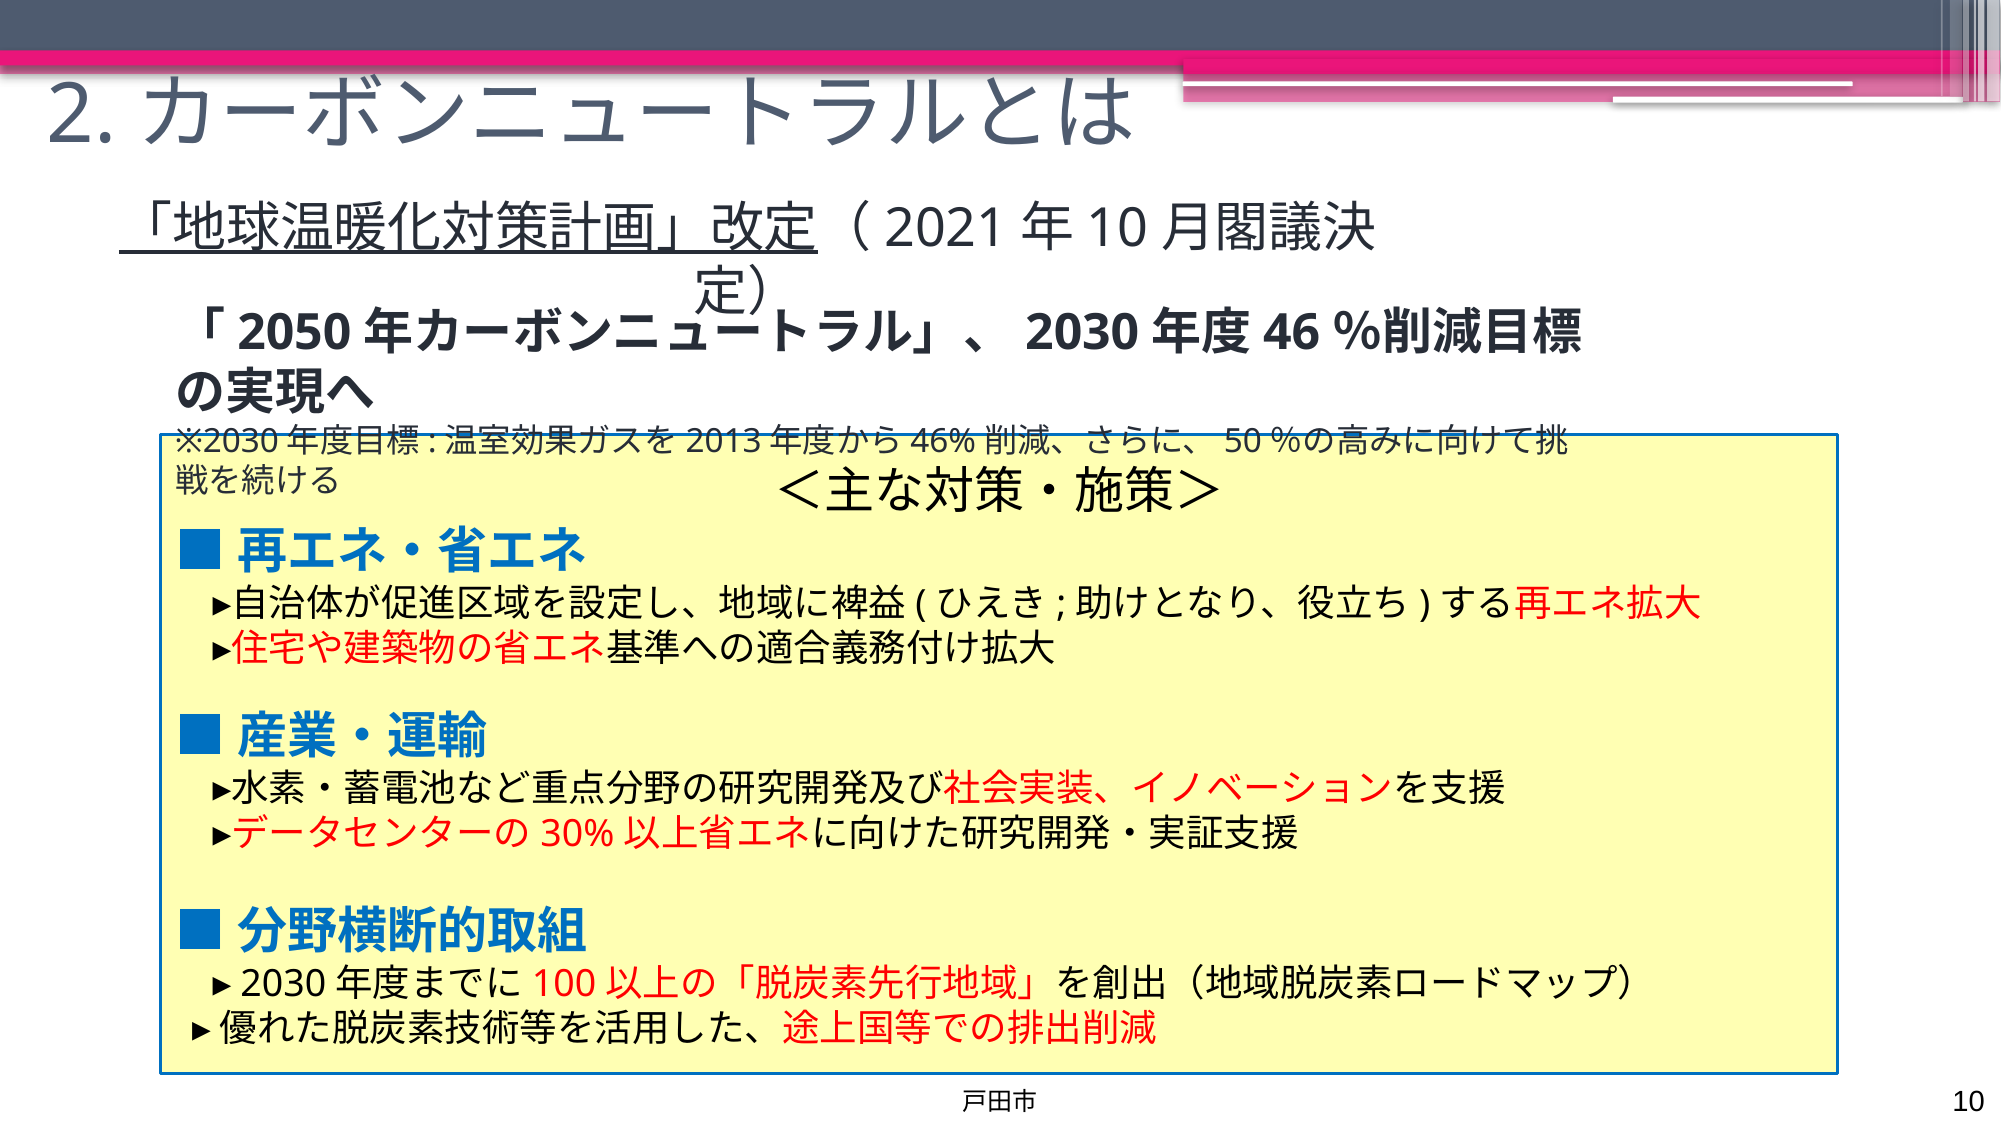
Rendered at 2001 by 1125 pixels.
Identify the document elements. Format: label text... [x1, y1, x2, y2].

title 2.カーボンニュートラルとは [31, 71, 1832, 247]
footer 戸田市 [624, 1078, 1375, 1125]
text_box ＜主な対策・施策＞ ■再エネ・省エネ ▸自治体が促進区域を設定し、地域に裨益(ひえき;助けとなり、役立ち)する再エネ拡大 ▸住宅や建築物の省エネ基準への適合義務付け拡大 ■産業・運輸 ▸水素・蓄電池など重点分野の研究開発及び社会実装、イノベーションを支援 ▸データセンターの30%以上省エネに向けた研究開発・実証支援 ■分野横断的取組 ▸2030年度までに100以上の「脱炭素先行地域」を創出（地域脱炭素ロードマップ） ▸優れた脱炭素技術等を活用した、途上国等での排出削減 [159, 433, 1839, 1075]
slide_number 10 [1833, 1064, 2000, 1125]
text_box 「地球温暖化対策計画」改定（2021年10月閣議決定） [55, 247, 1440, 329]
text_box 「2050年カーボンニュートラル」、2030年度46％削減目標の実現へ ※2030年度目標:温室効果ガスを2013年度から46%削減、さらに、50％の高みに向けて挑戦を続ける [160, 291, 1605, 507]
